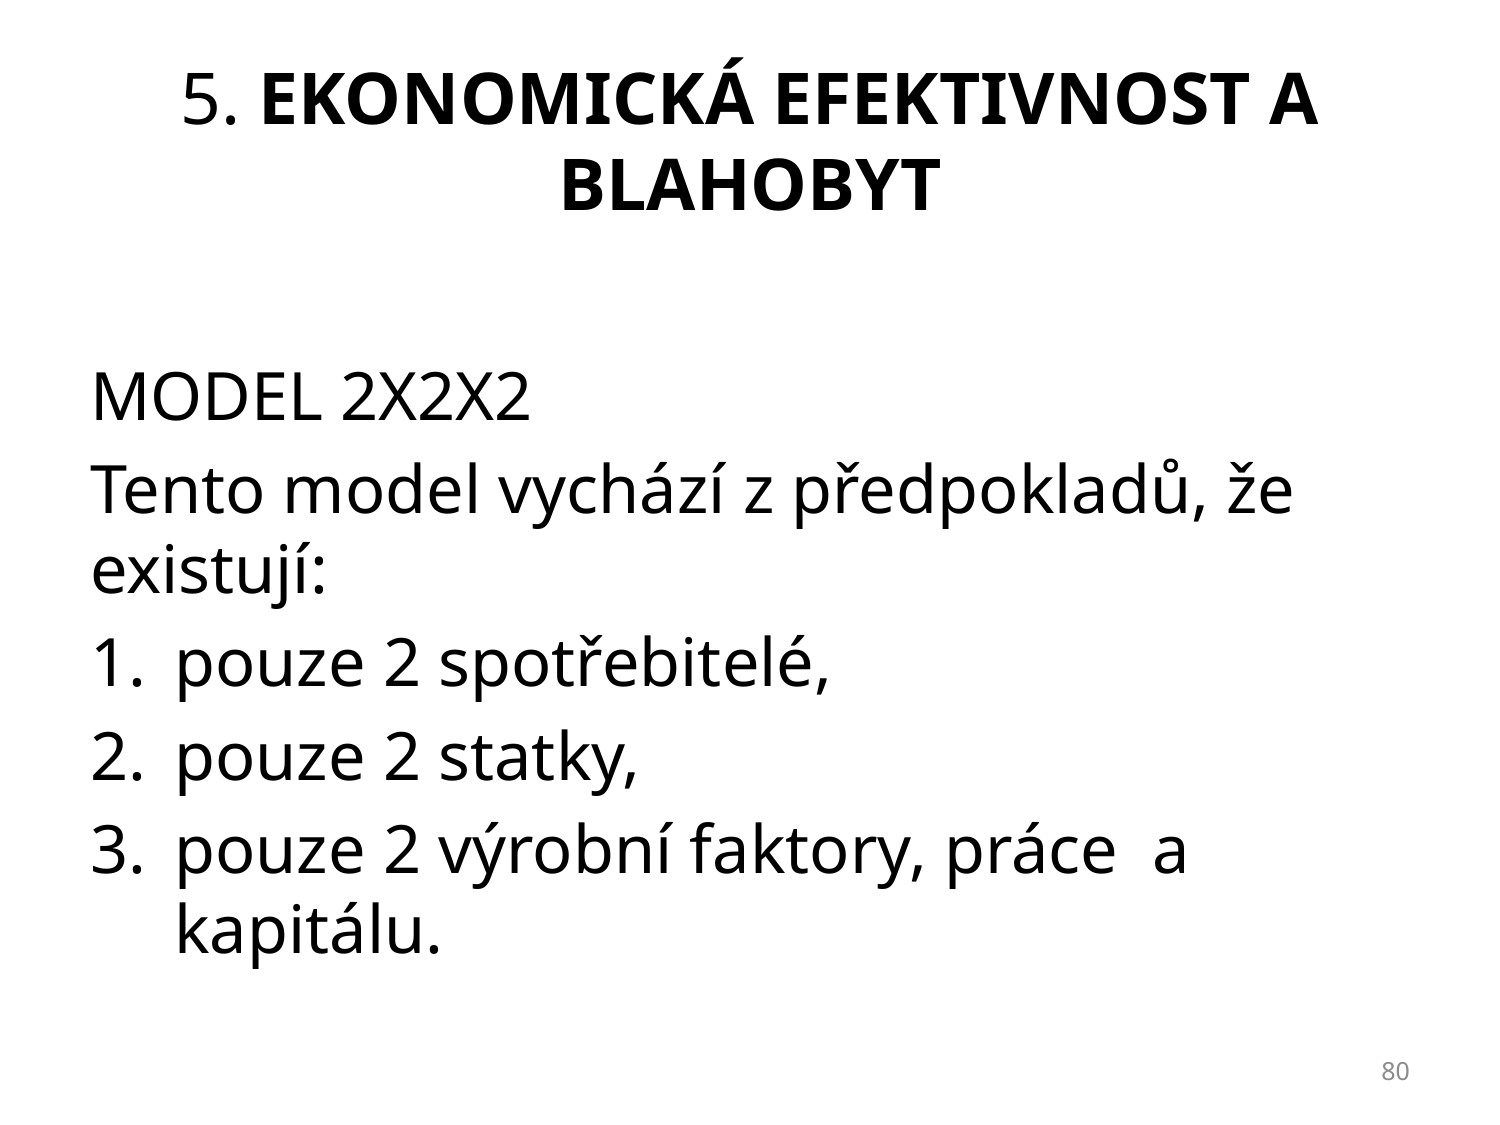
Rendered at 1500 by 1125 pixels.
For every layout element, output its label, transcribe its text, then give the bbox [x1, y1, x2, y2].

list MODEL 2X2X2 Tento model vychází z předpokladů, že existují: pouze 2 spotřebitelé, pouze 2 statky, pouze 2 výrobní faktory, práce a kapitálu. [75, 262, 1425, 1005]
title 5. Ekonomická efektivnost a blahobyt [75, 45, 1425, 233]
slide_number 80 [1074, 1042, 1425, 1103]
